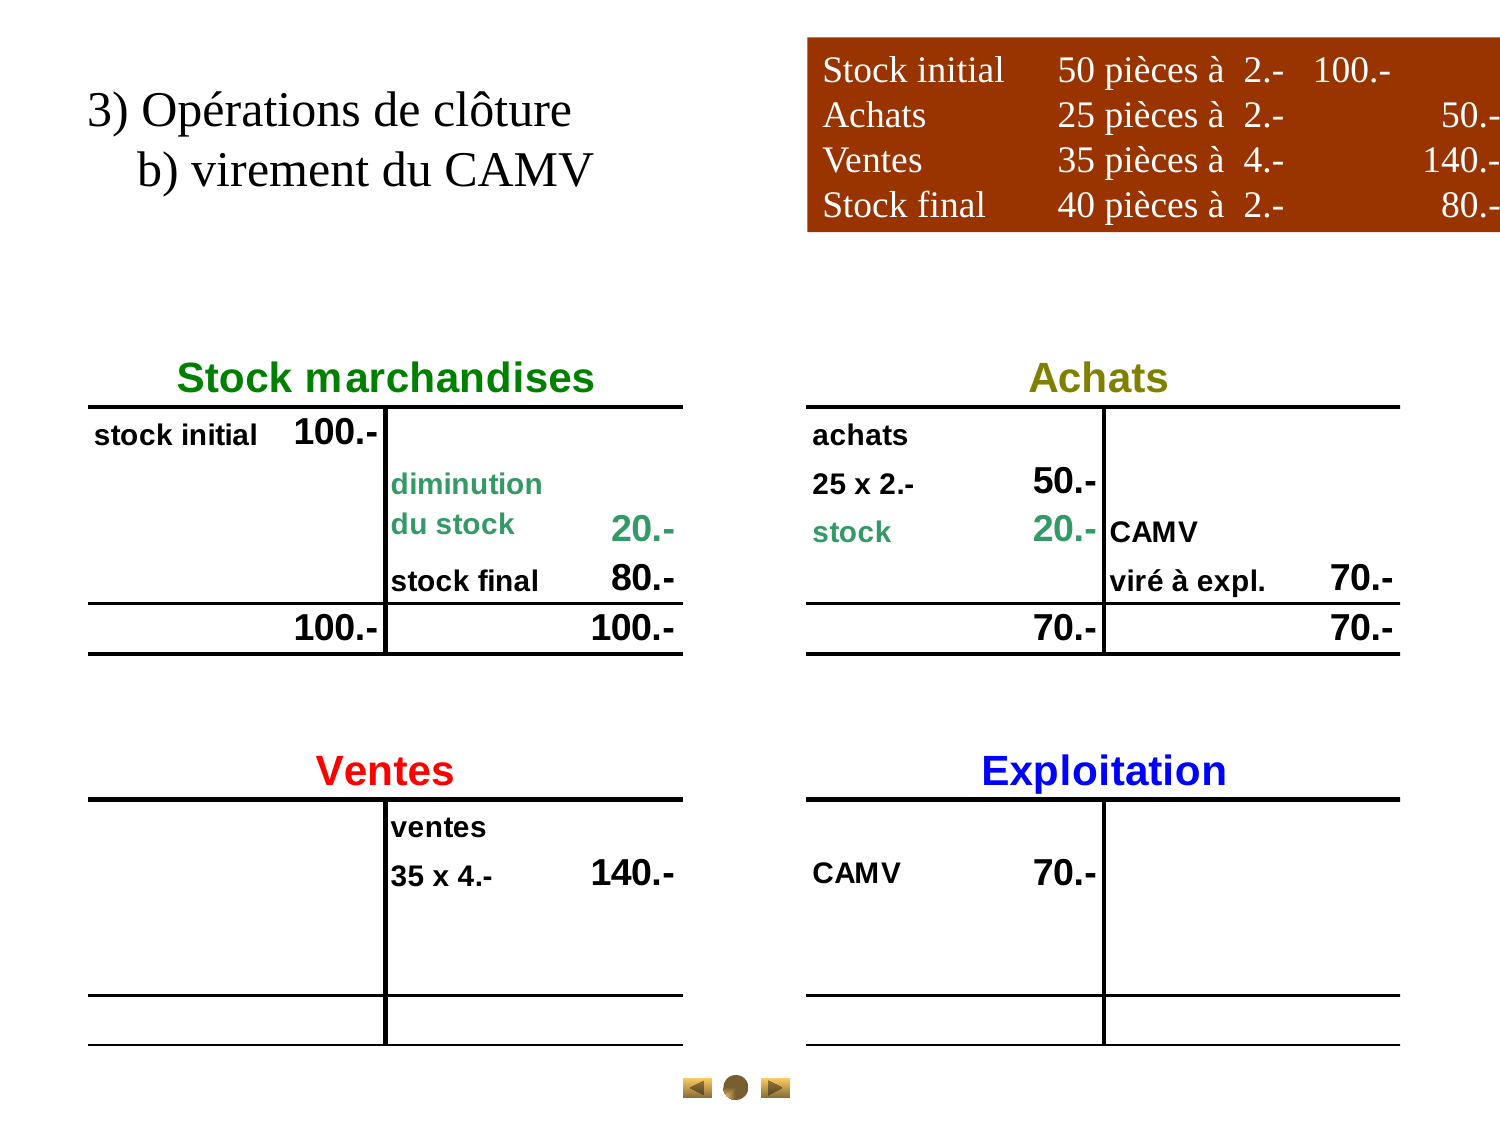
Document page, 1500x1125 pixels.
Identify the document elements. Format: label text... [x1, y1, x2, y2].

text_box 3) Opérations de clôture b) virement du CAMV [72, 69, 610, 264]
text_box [87, 349, 1402, 1048]
text_box Stock initial 50 pièces à 2.- 100.- Achats 25 pièces à 2.- 50.- Ventes 35 pièces à 4.- 140.- Stock final 40 pièces à 2.- 80.- [807, 37, 1500, 233]
